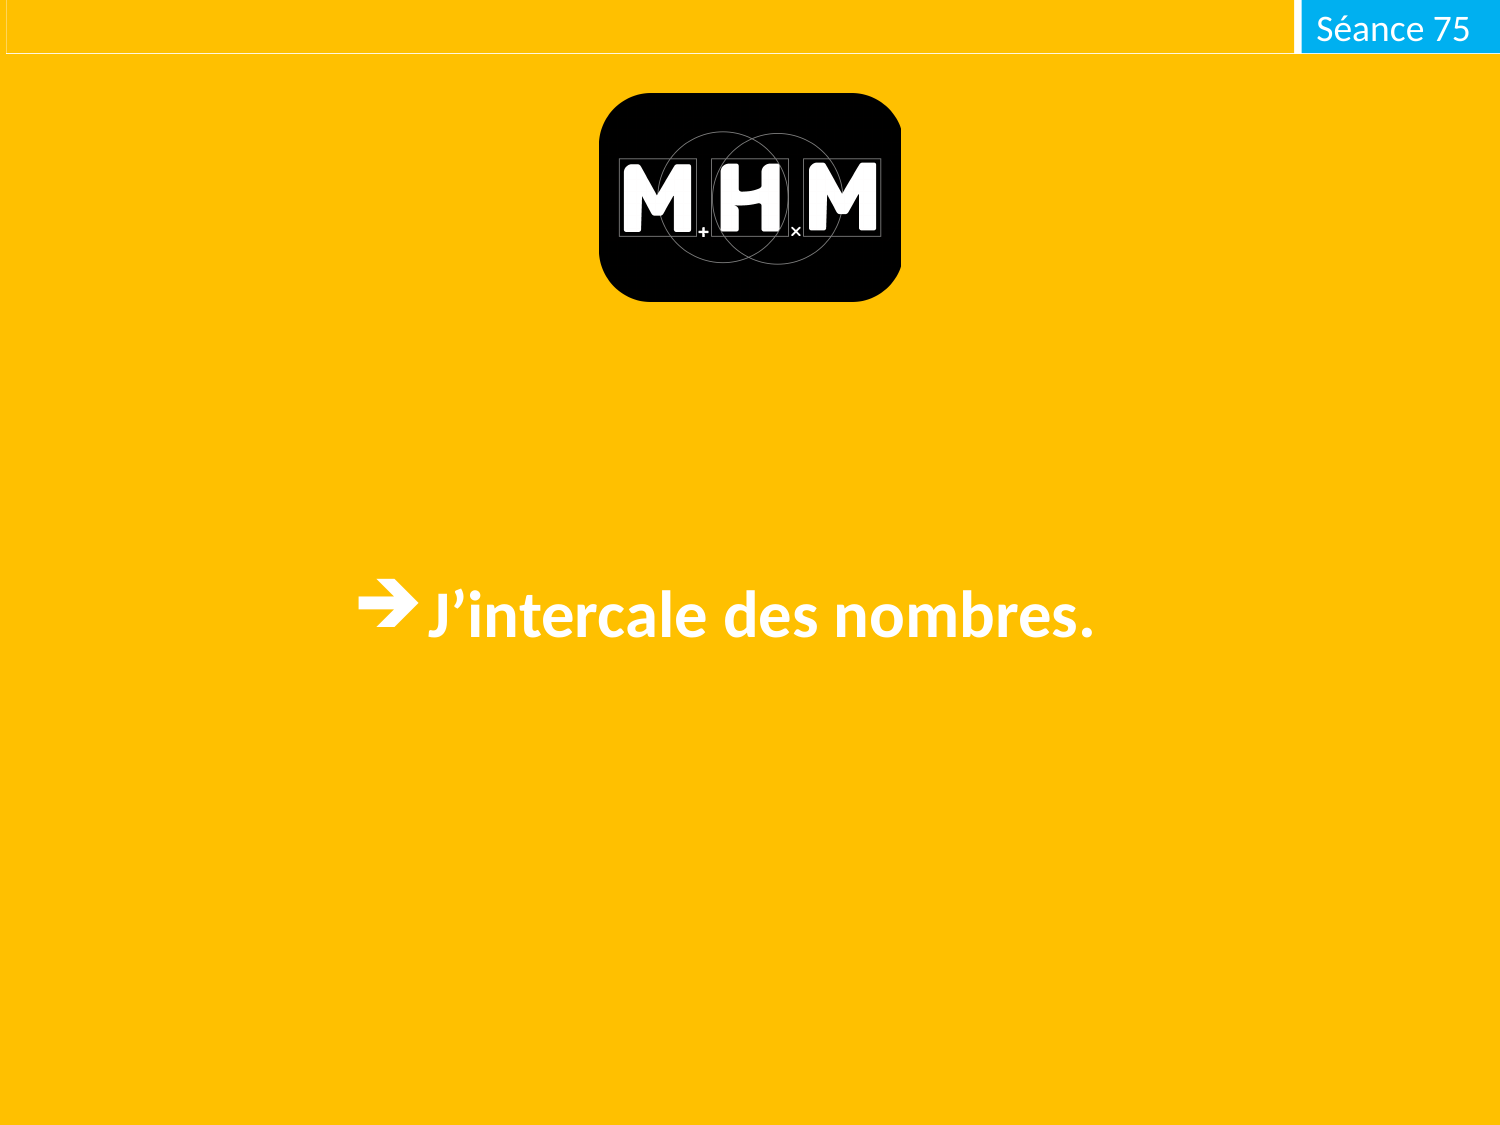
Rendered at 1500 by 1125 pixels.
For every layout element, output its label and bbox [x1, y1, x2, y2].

text_box [0, 54, 1500, 1125]
